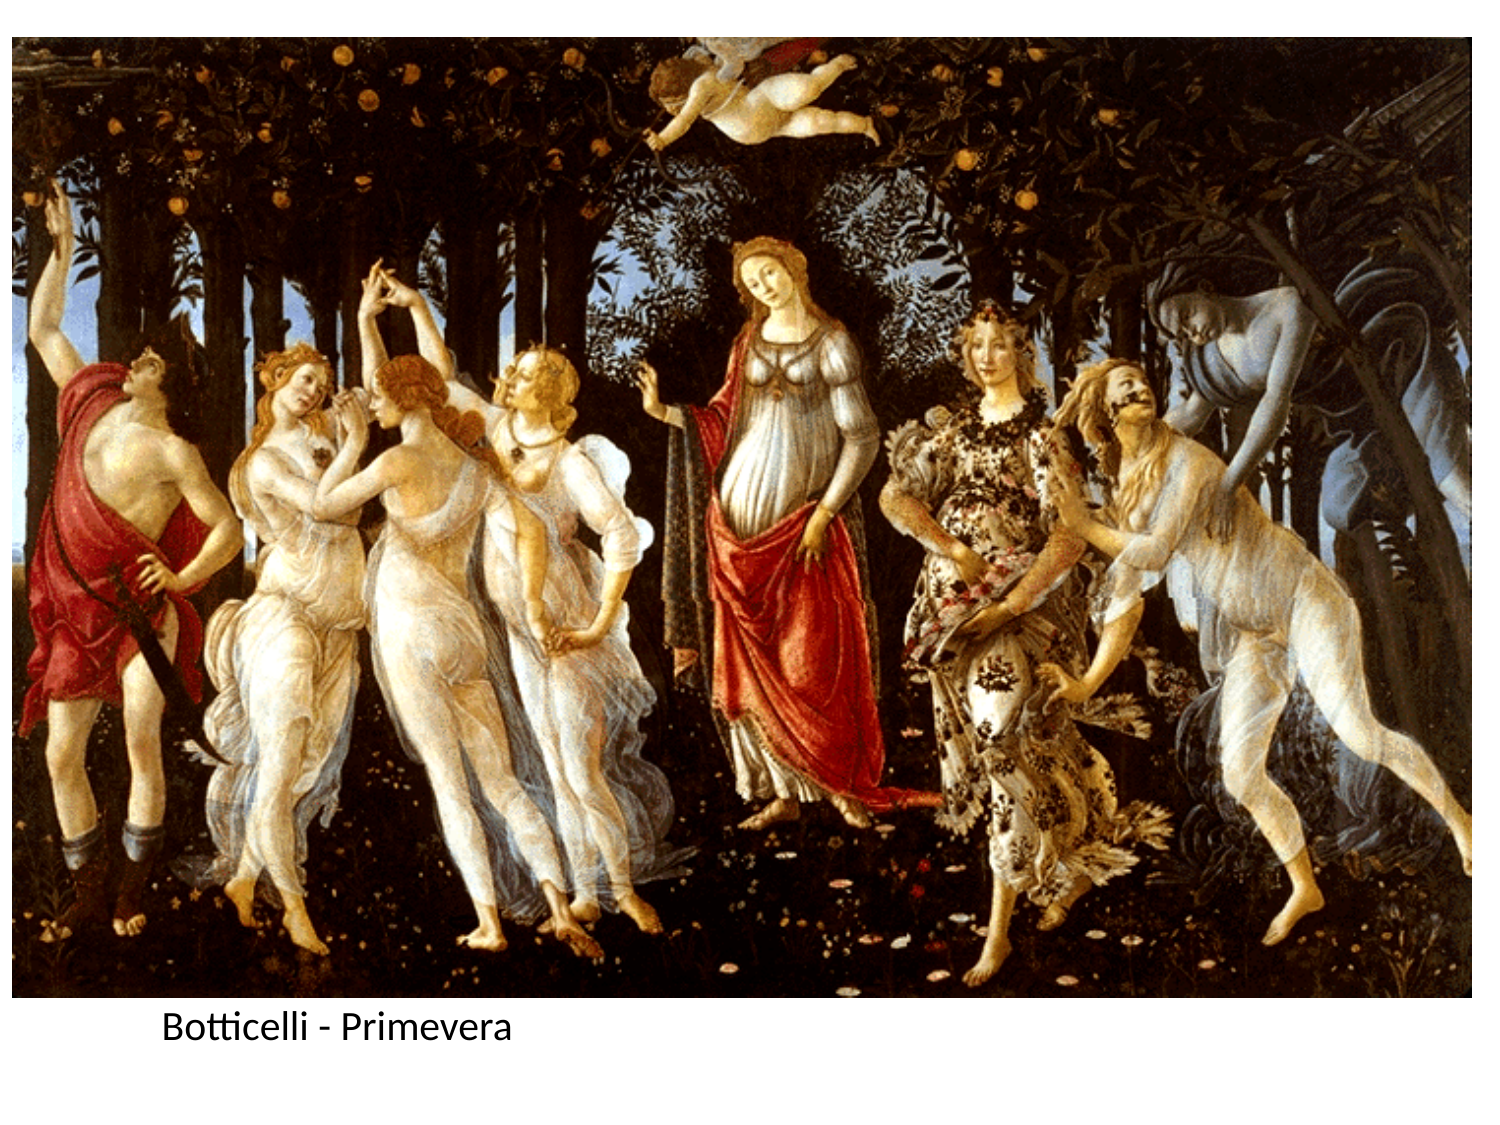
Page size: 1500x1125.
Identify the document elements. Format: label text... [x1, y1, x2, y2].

title Botticelli - Primevera [50, 1006, 625, 1113]
picture [12, 37, 1473, 998]
